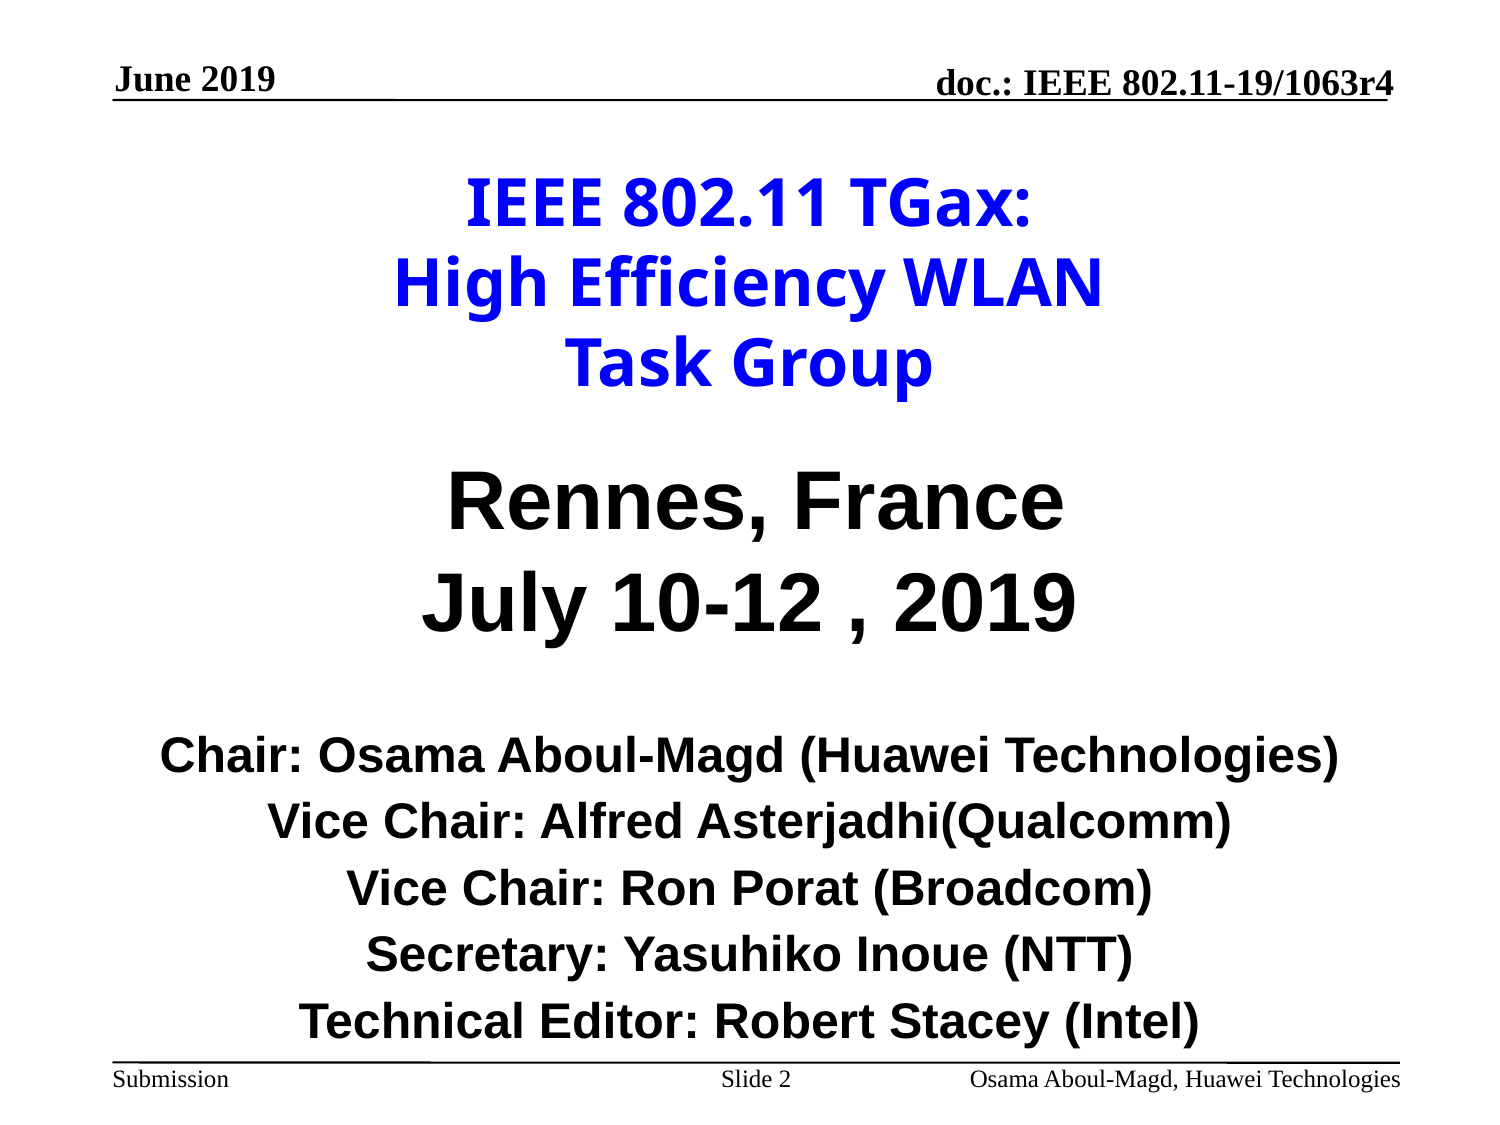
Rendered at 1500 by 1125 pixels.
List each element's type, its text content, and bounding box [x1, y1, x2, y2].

list Rennes, France July 10-12 , 2019 Chair: Osama Aboul-Magd (Huawei Technologies) Vice Chair: Alfred Asterjadhi(Qualcomm) Vice Chair: Ron Porat (Broadcom) Secretary: Yasuhiko Inoue (NTT) Technical Editor: Robert Stacey (Intel) [112, 449, 1388, 938]
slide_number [114, 54, 423, 100]
slide_number Slide 2 [712, 1061, 800, 1123]
title IEEE 802.11 TGax: High Efficiency WLAN Task Group [112, 112, 1388, 288]
footer Osama Aboul-Magd, Huawei Technologies [878, 1061, 1402, 1093]
